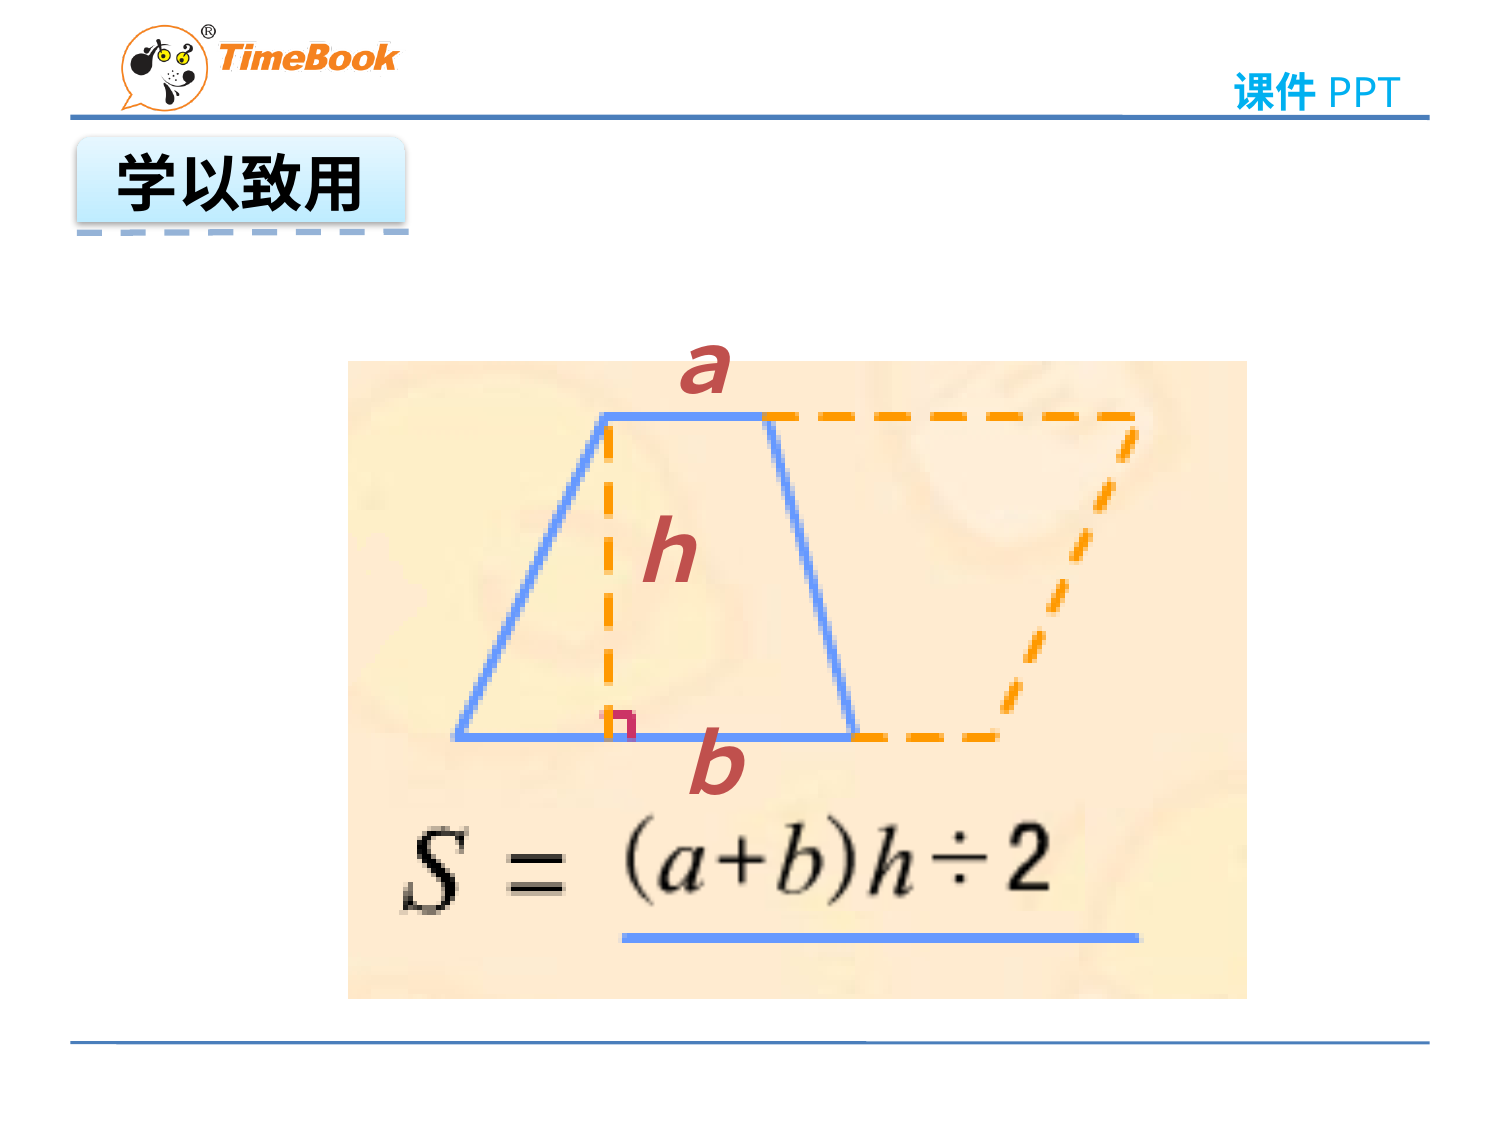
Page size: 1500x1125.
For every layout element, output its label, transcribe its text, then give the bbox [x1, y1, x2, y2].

text_box 学以致用 [76, 136, 406, 223]
picture [118, 22, 408, 113]
picture [348, 361, 1247, 1000]
text_box ａ [643, 302, 748, 360]
